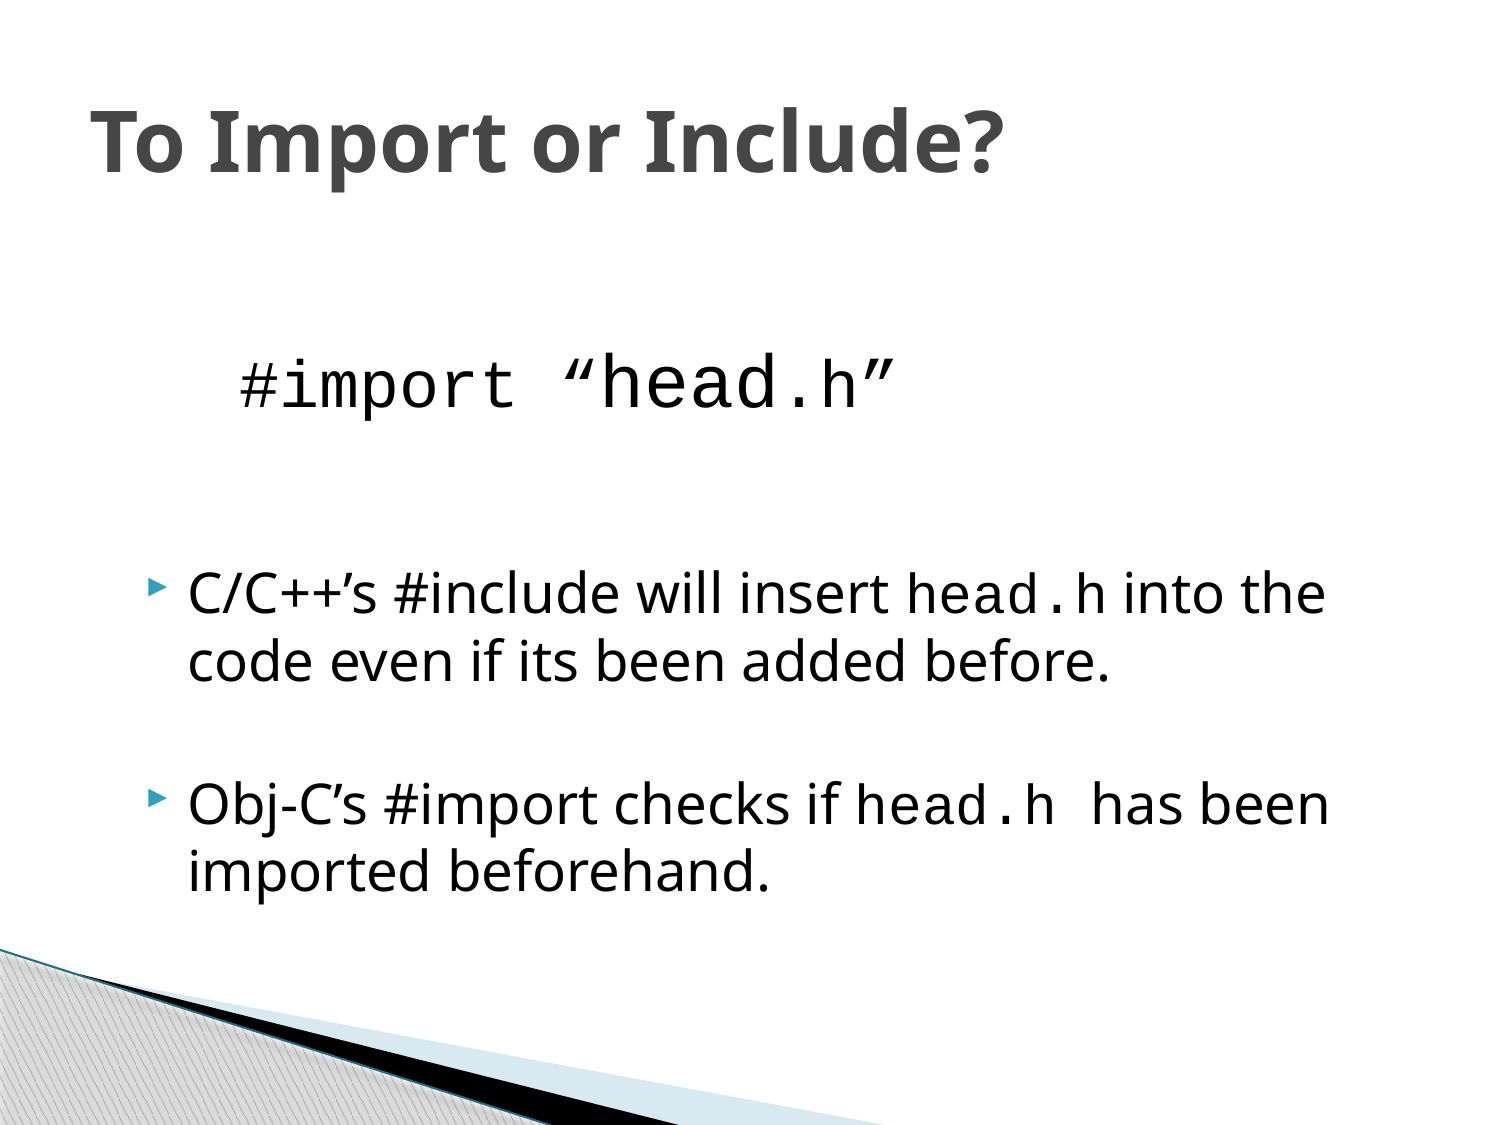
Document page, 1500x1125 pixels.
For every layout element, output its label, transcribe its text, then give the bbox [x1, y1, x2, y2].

list C/C++’s #include will insert head.h into the code even if its been added before. Obj-C’s #import checks if head.h has been imported beforehand. [112, 549, 1388, 1013]
title To Import or Include? [75, 45, 1425, 233]
text_box #import “head.h” [224, 324, 1188, 430]
